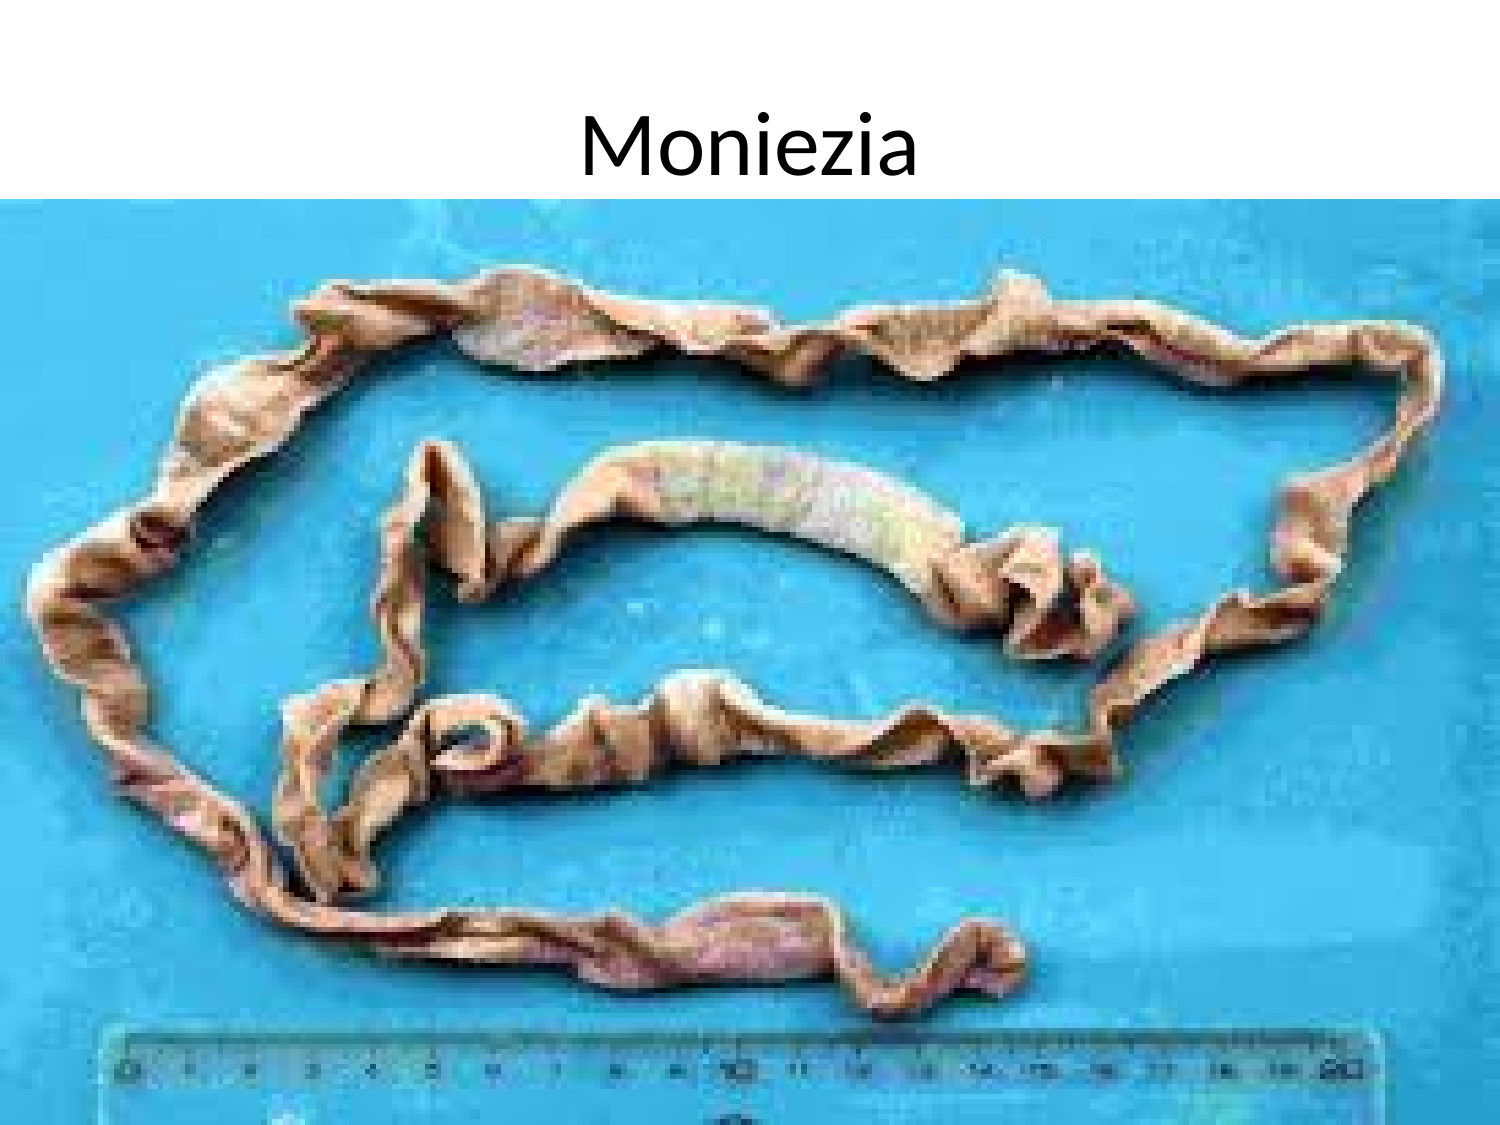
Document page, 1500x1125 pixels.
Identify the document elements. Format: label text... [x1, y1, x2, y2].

picture [0, 198, 1500, 1125]
title Moniezia [75, 45, 1425, 197]
